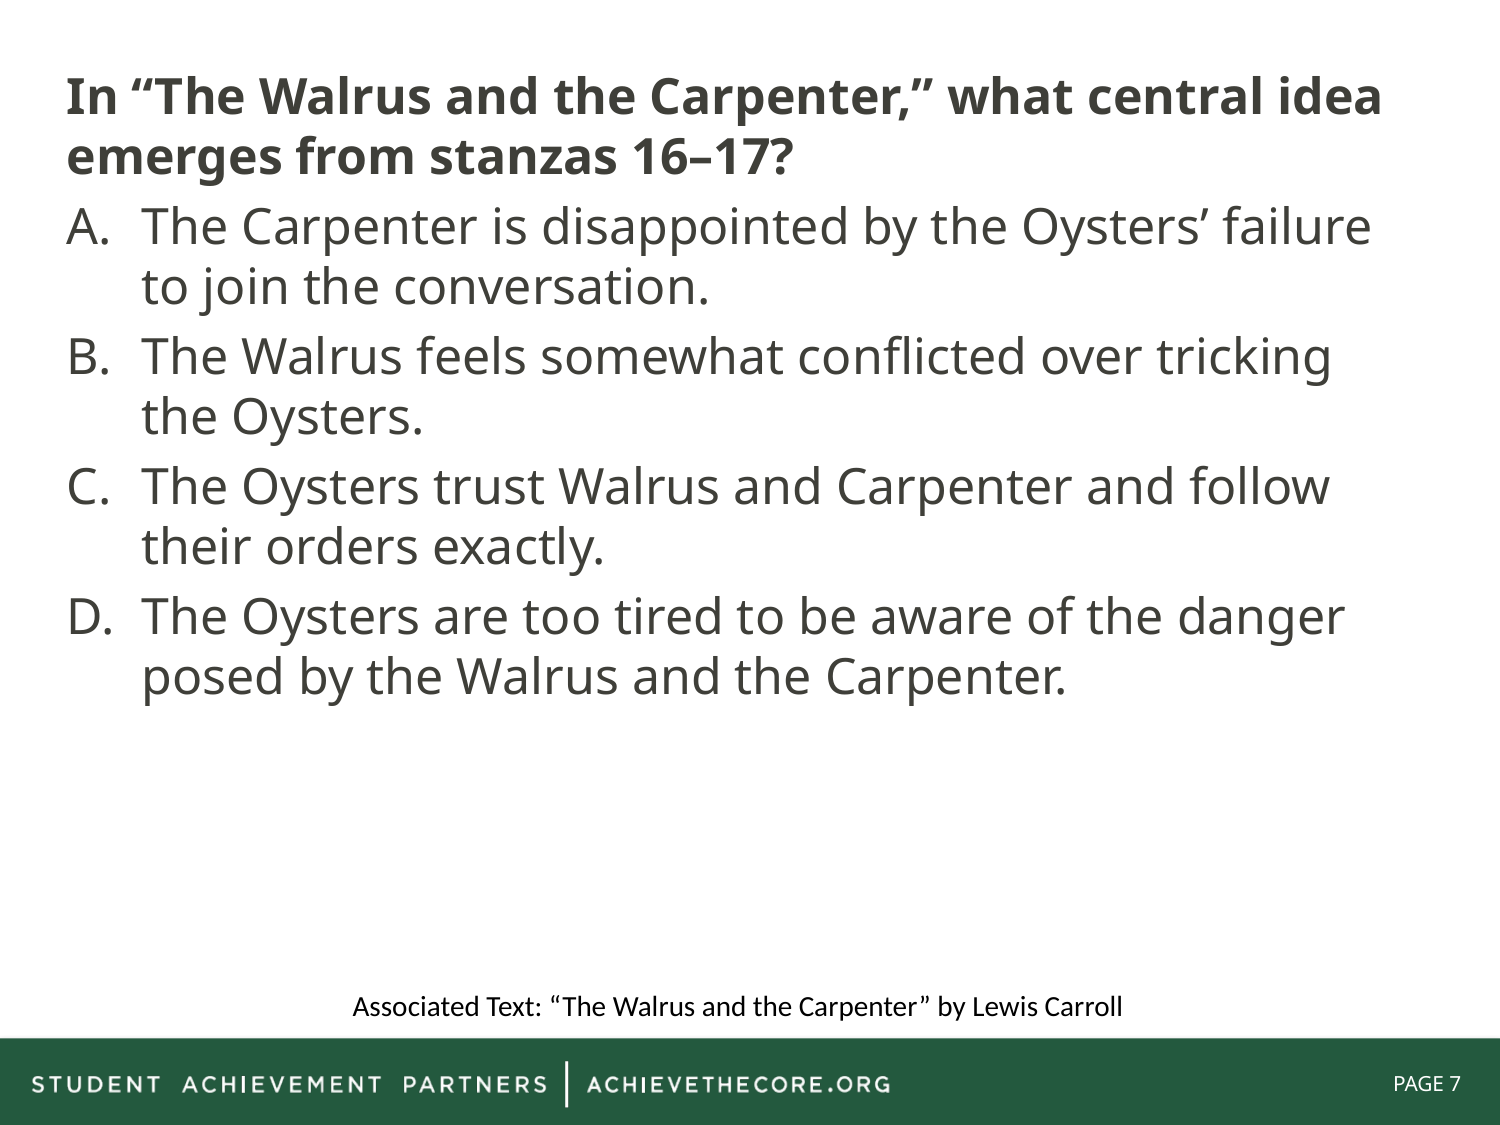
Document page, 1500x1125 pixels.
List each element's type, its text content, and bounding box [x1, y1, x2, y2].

list In “The Walrus and the Carpenter,” what central idea emerges from stanzas 16–17? The Carpenter is disappointed by the Oysters’ failure to join the conversation. The Walrus feels somewhat conflicted over tricking the Oysters. The Oysters trust Walrus and Carpenter and follow their orders exactly. The Oysters are too tired to be aware of the danger posed by the Walrus and the Carpenter. [51, 57, 1425, 957]
text_box Associated Text: “The Walrus and the Carpenter” by Lewis Carroll [51, 979, 1425, 1030]
